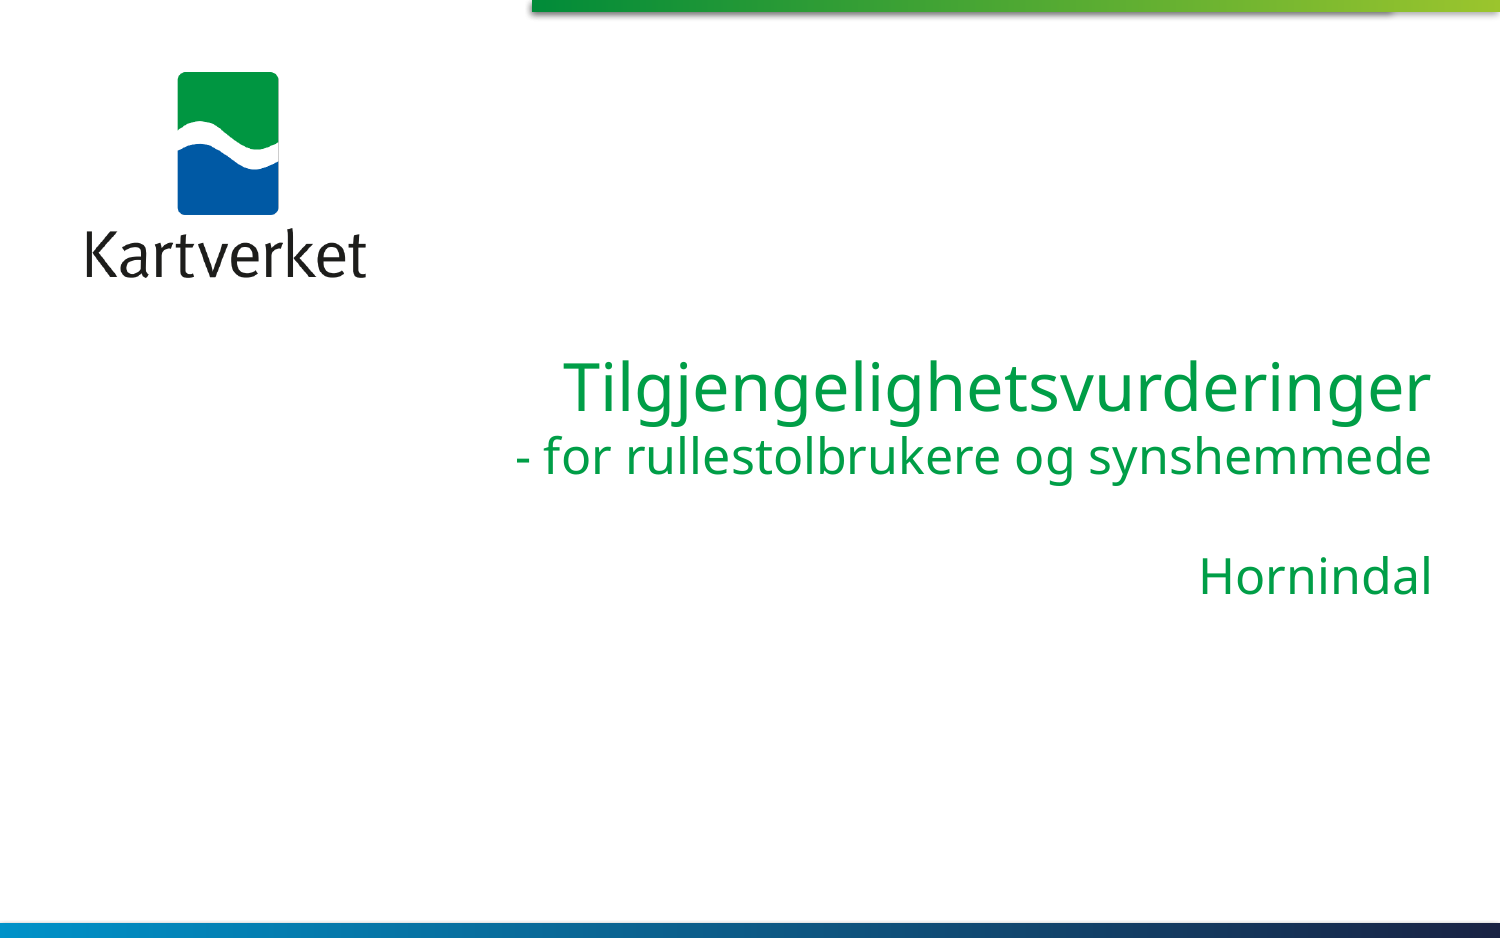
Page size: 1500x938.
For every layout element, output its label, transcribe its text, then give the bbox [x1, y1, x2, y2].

text_box Tilgjengelighetsvurderinger - for rullestolbrukere og synshemmede Hornindal [66, 337, 1449, 613]
